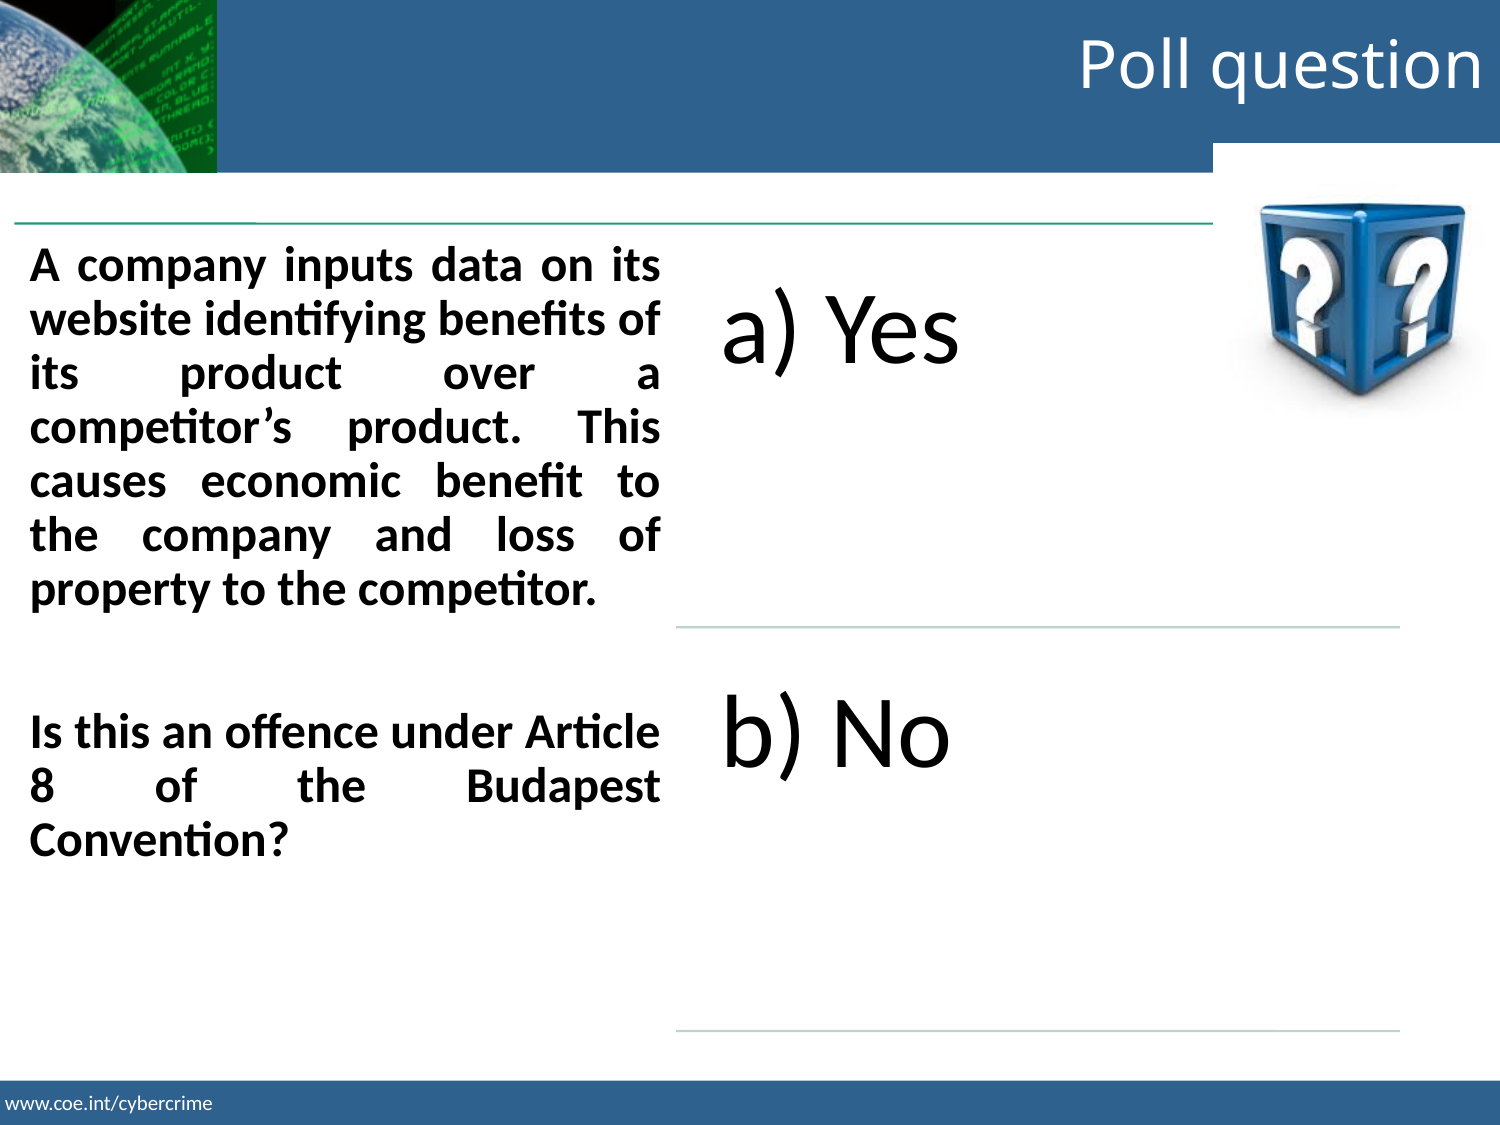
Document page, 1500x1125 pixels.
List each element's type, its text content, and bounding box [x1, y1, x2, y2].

picture [0, 1, 217, 173]
picture [1213, 143, 1500, 434]
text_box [14, 223, 1402, 1053]
text_box Poll question [247, 13, 1500, 109]
